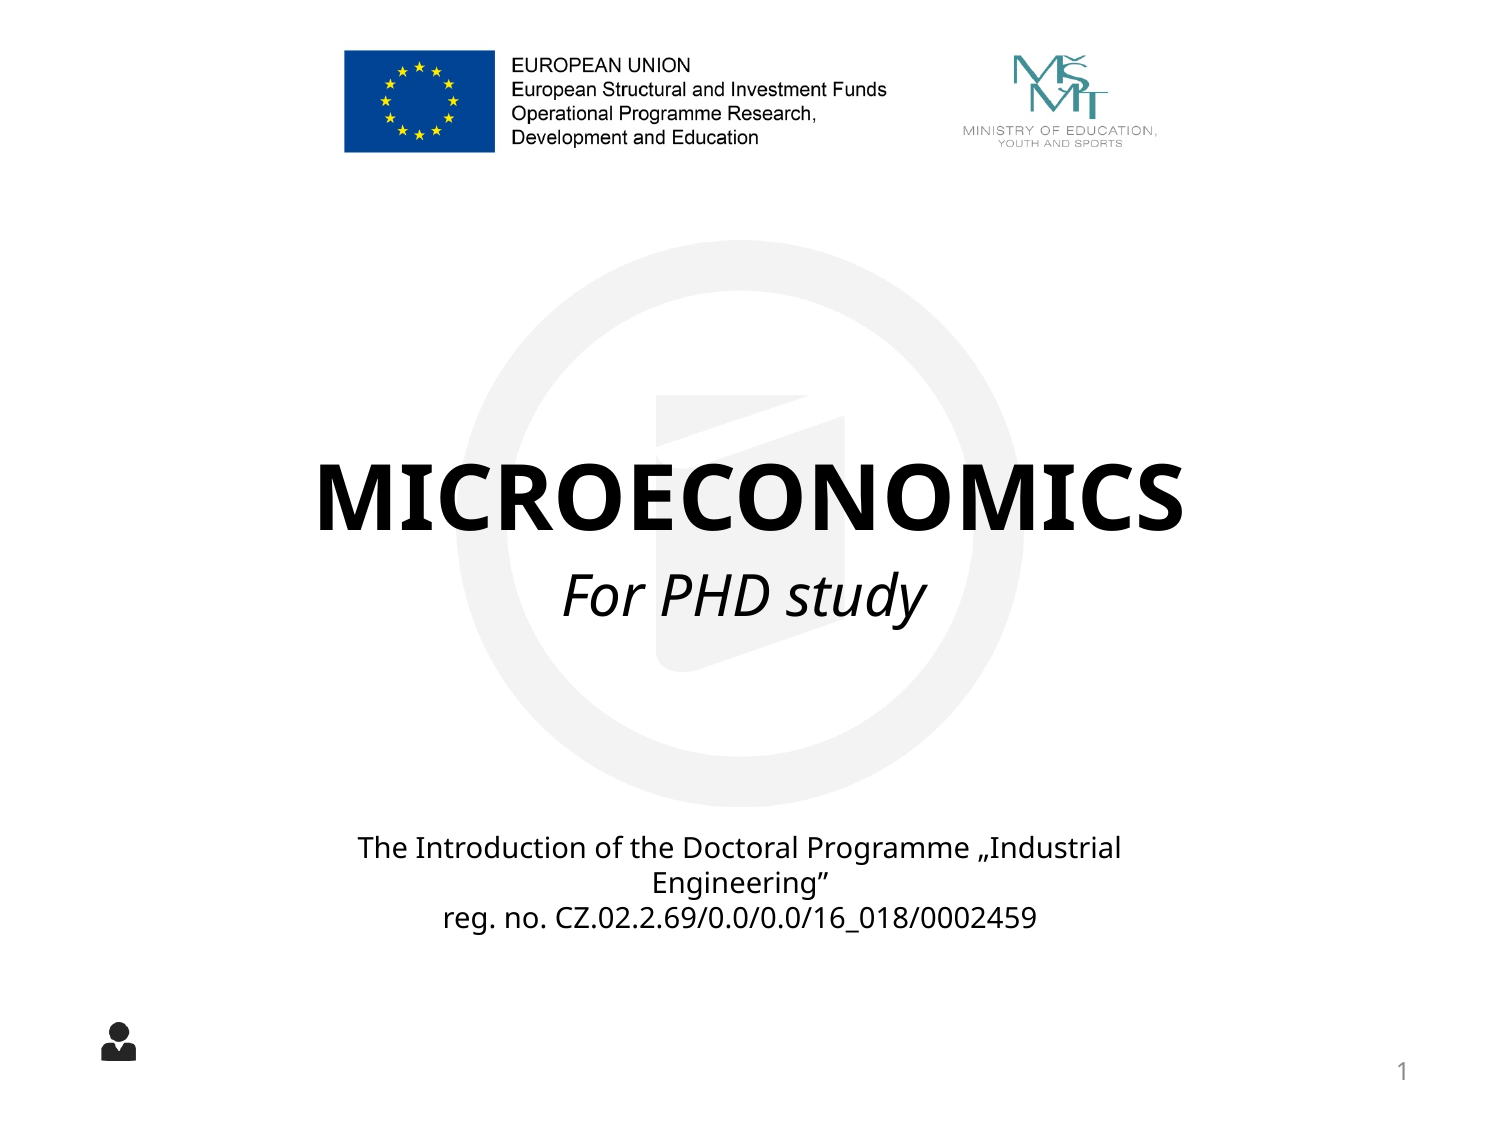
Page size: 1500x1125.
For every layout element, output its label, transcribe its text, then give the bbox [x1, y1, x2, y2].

title MICROECONOMICS [112, 373, 451, 615]
title MICROECONOMICS [1028, 373, 1388, 615]
slide_number 1 [1074, 1042, 1425, 1103]
picture [456, 239, 1024, 808]
subtitle For PHD study [218, 550, 1269, 839]
picture [101, 1021, 136, 1062]
picture [292, 0, 1207, 204]
text_box The Introduction of the Doctoral Programme „Industrial Engineering” reg. no. CZ.02.2.69/0.0/0.0/16_018/0002459 [267, 822, 1213, 942]
